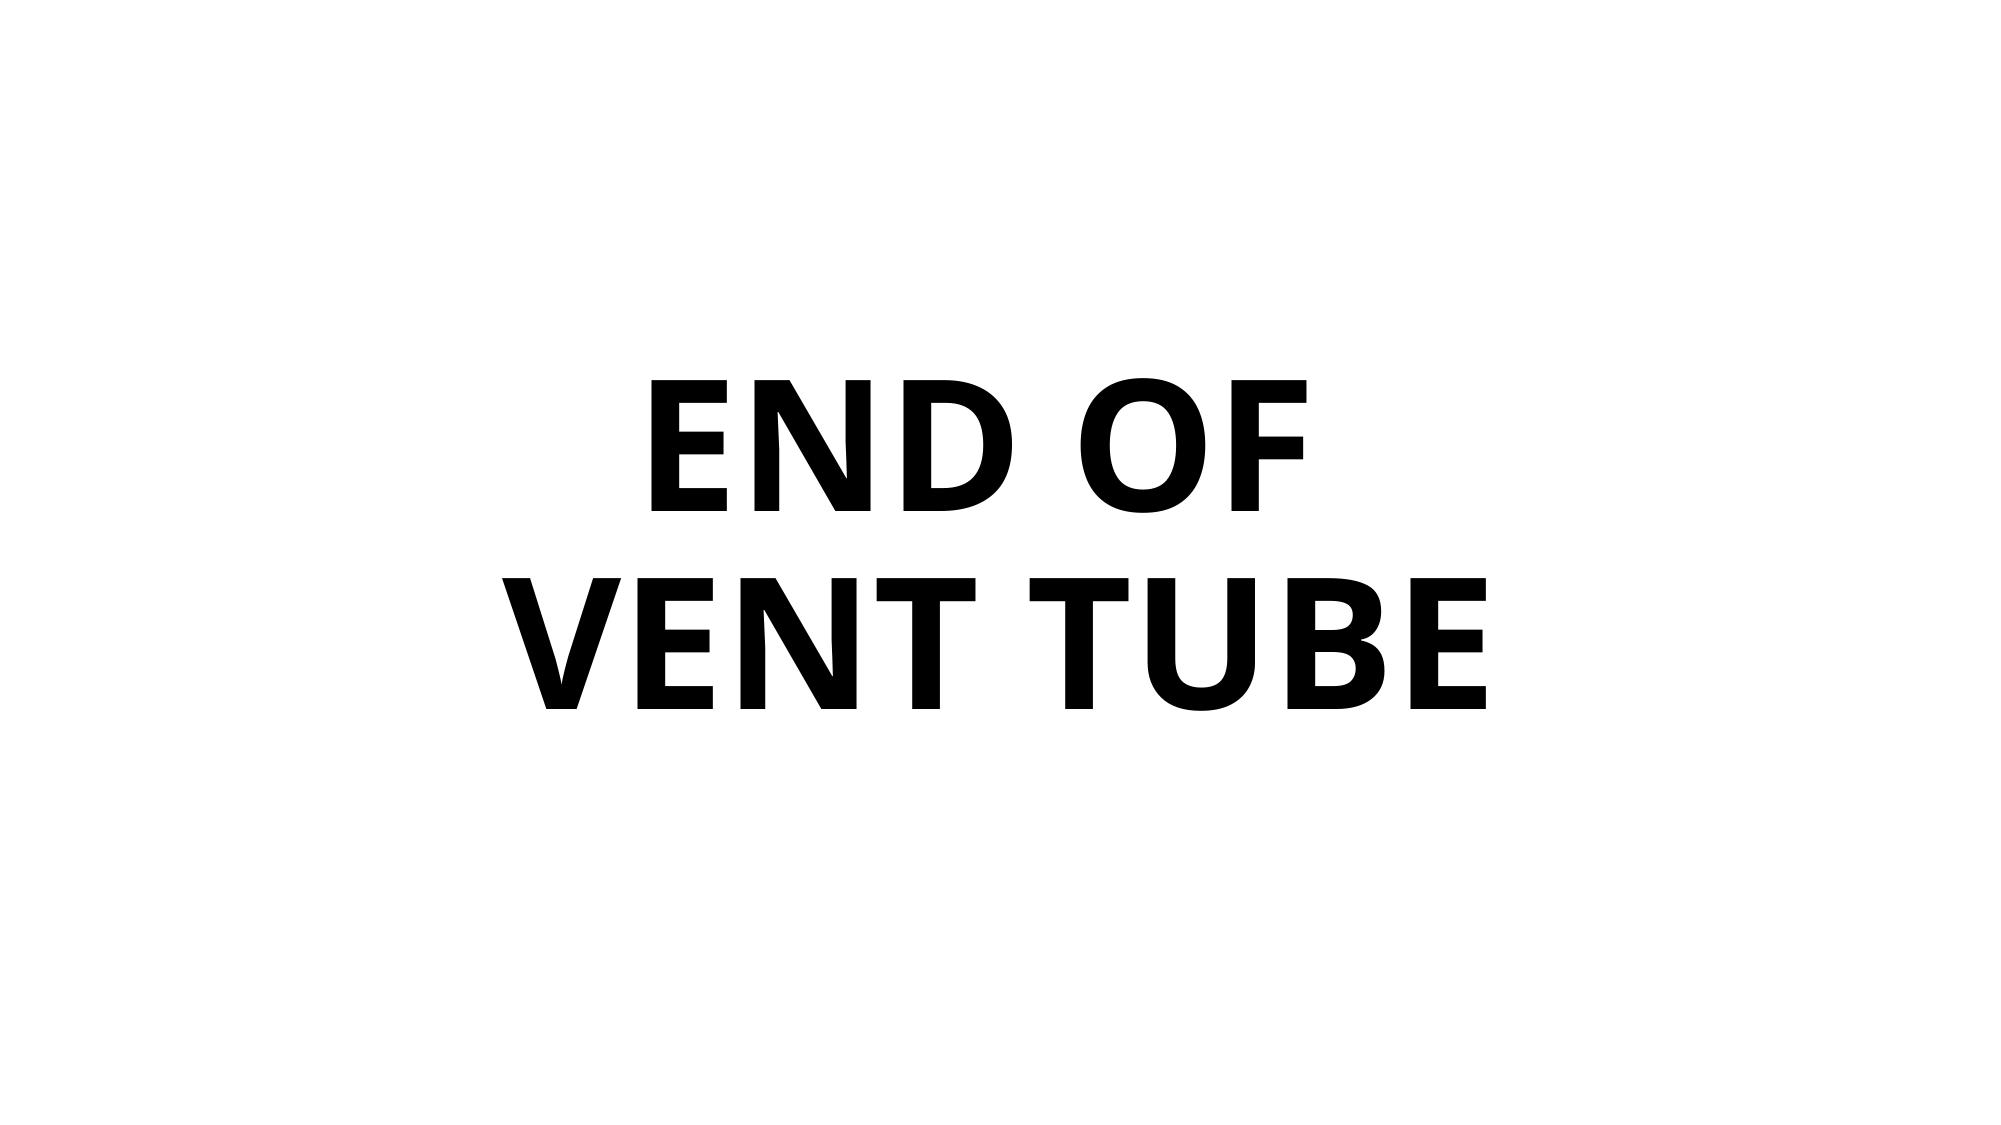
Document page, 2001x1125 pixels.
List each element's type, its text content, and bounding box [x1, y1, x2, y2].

title END OF VENT TUBE [137, 59, 1863, 1044]
